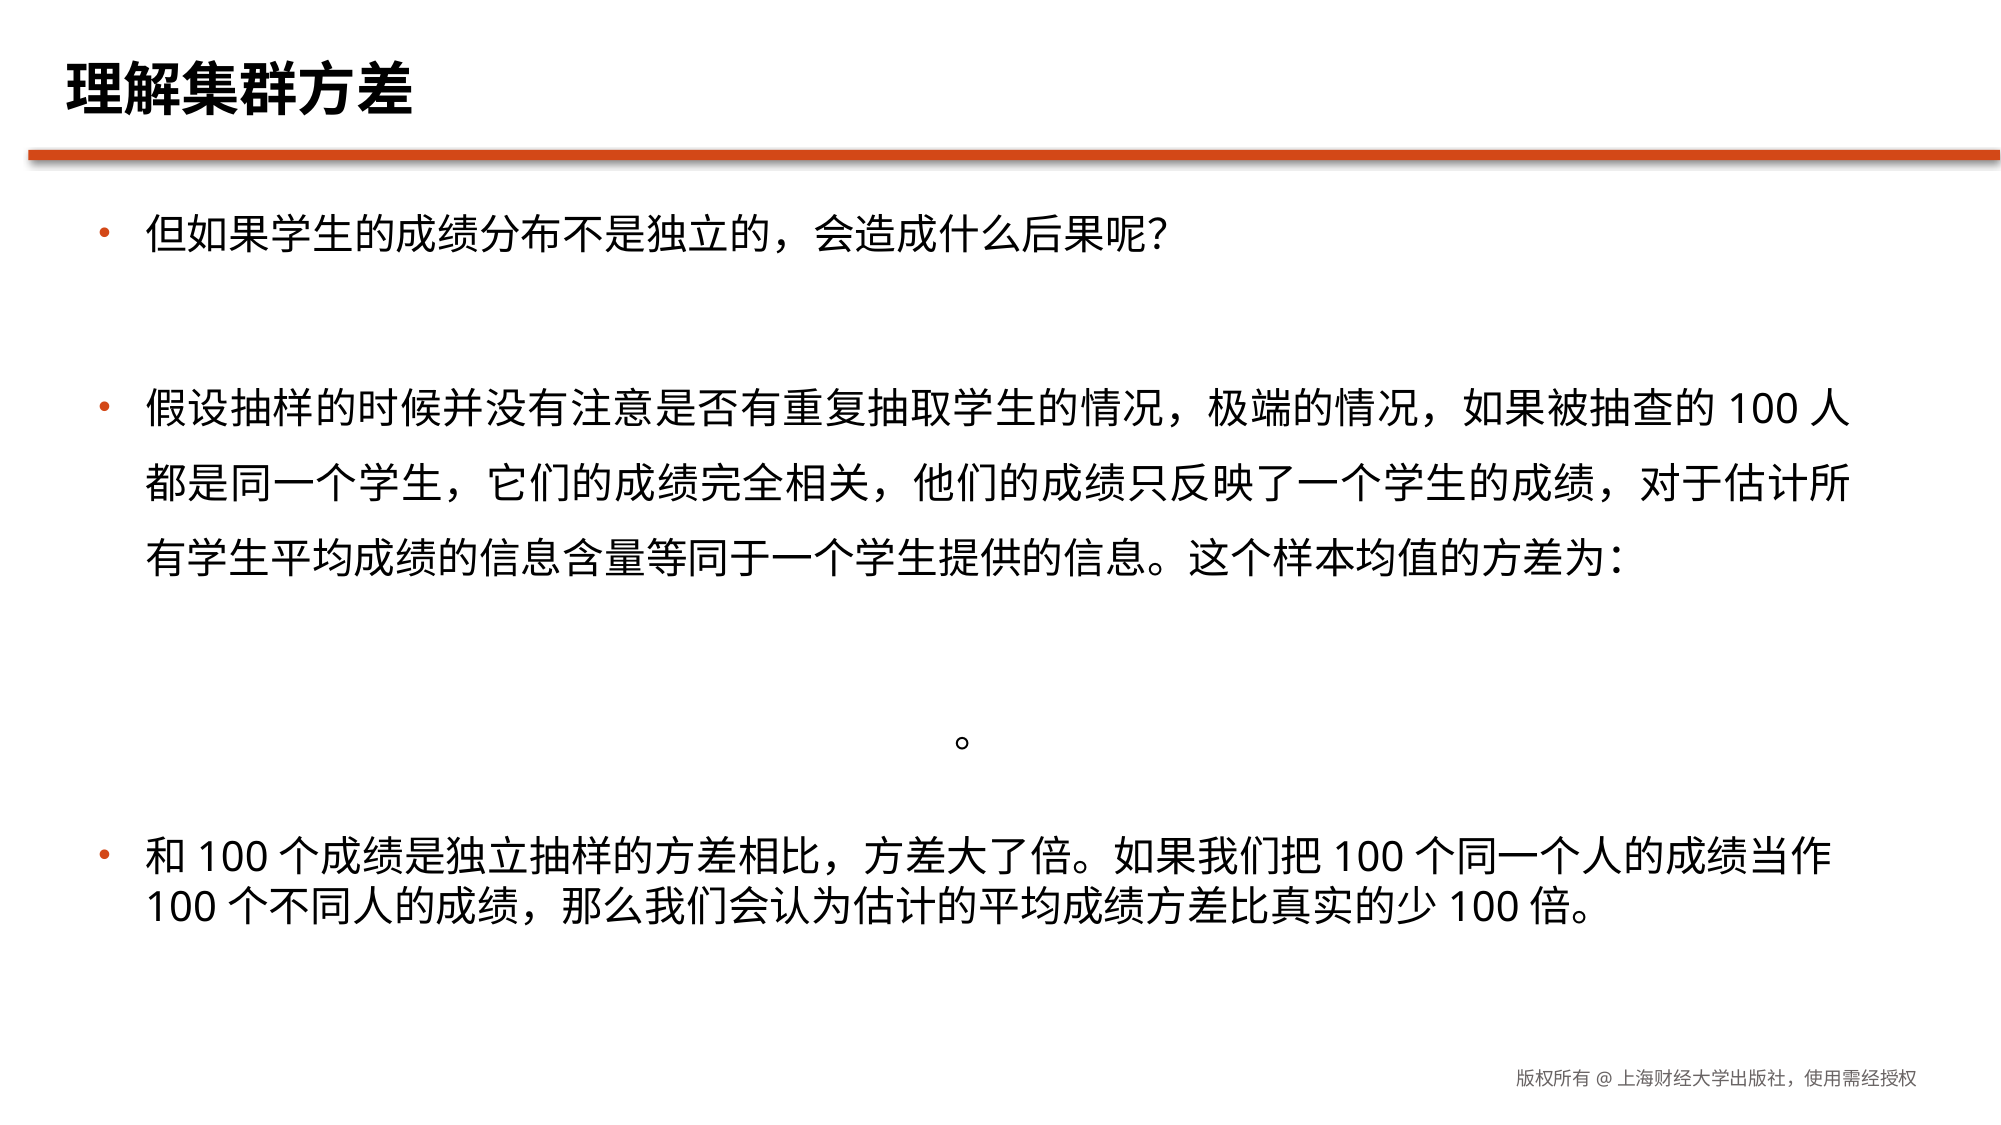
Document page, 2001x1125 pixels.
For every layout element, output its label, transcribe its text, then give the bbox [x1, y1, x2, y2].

title 理解集群方差 [50, 50, 1825, 138]
footer 版权所有@上海财经大学出版社，使用需经授权 [1483, 1046, 1950, 1109]
